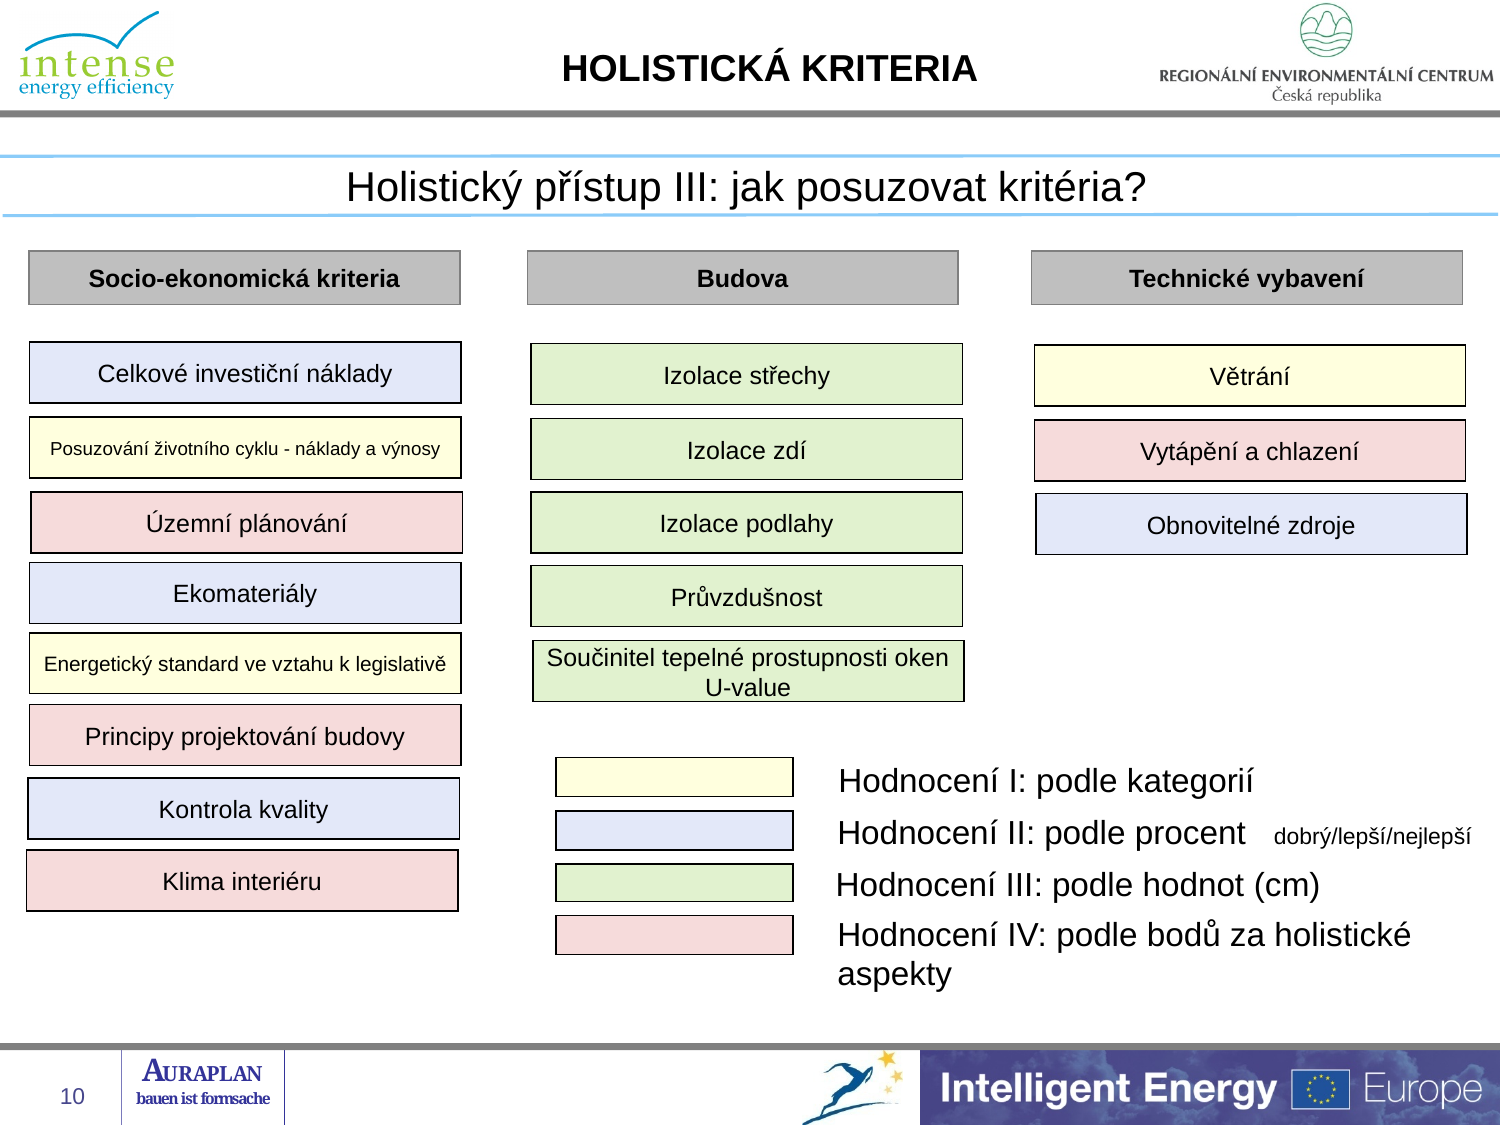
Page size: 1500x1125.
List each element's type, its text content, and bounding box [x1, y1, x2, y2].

text_box Hodnocení IV: podle bodů za holistické aspekty [822, 910, 1500, 1000]
text_box Socio-ekonomická kriteria [29, 250, 461, 305]
text_box Vytápění a chlazení [1034, 420, 1466, 482]
text_box HOLISTICKÁ KRITERIA [546, 36, 994, 97]
text_box Větrání [1034, 345, 1466, 407]
picture [920, 1051, 1500, 1125]
text_box Kontrola kvality [28, 778, 460, 839]
picture [802, 1051, 903, 1125]
text_box Budova [527, 250, 959, 305]
text_box Izolace zdí [531, 418, 963, 480]
text_box Izolace střechy [531, 343, 963, 405]
text_box Hodnocení III: podle hodnot (cm) [820, 855, 1500, 910]
text_box [555, 757, 794, 797]
text_box 10 [0, 1074, 100, 1111]
text_box Součinitel tepelné prostupnosti oken U-value [532, 640, 965, 702]
text_box Ekomateriály [29, 562, 461, 624]
text_box Obnovitelné zdroje [1035, 493, 1468, 555]
text_box Klima interiéru [26, 849, 458, 911]
text_box Hodnocení I: podle kategorií [823, 752, 1500, 807]
text_box Celkové investiční náklady [29, 342, 461, 403]
text_box [555, 915, 794, 955]
text_box Izolace podlahy [531, 492, 963, 553]
text_box Posuzování životního cyklu - náklady a výnosy [29, 417, 461, 478]
text_box [555, 810, 794, 850]
text_box Hodnocení II: podle procent dobrý/lepší/nejlepší [822, 803, 1500, 855]
text_box Územní plánování [31, 492, 463, 553]
text_box Technické vybavení [1031, 250, 1463, 305]
text_box Energetický standard ve vztahu k legislativě [29, 632, 461, 694]
text_box [555, 863, 794, 902]
picture [1160, 2, 1494, 105]
text_box Průvzdušnost [531, 565, 963, 627]
text_box Principy projektování budovy [29, 704, 461, 766]
picture [19, 11, 174, 99]
text_box Holistický přístup III: jak posuzovat kritéria? [124, 149, 1369, 271]
